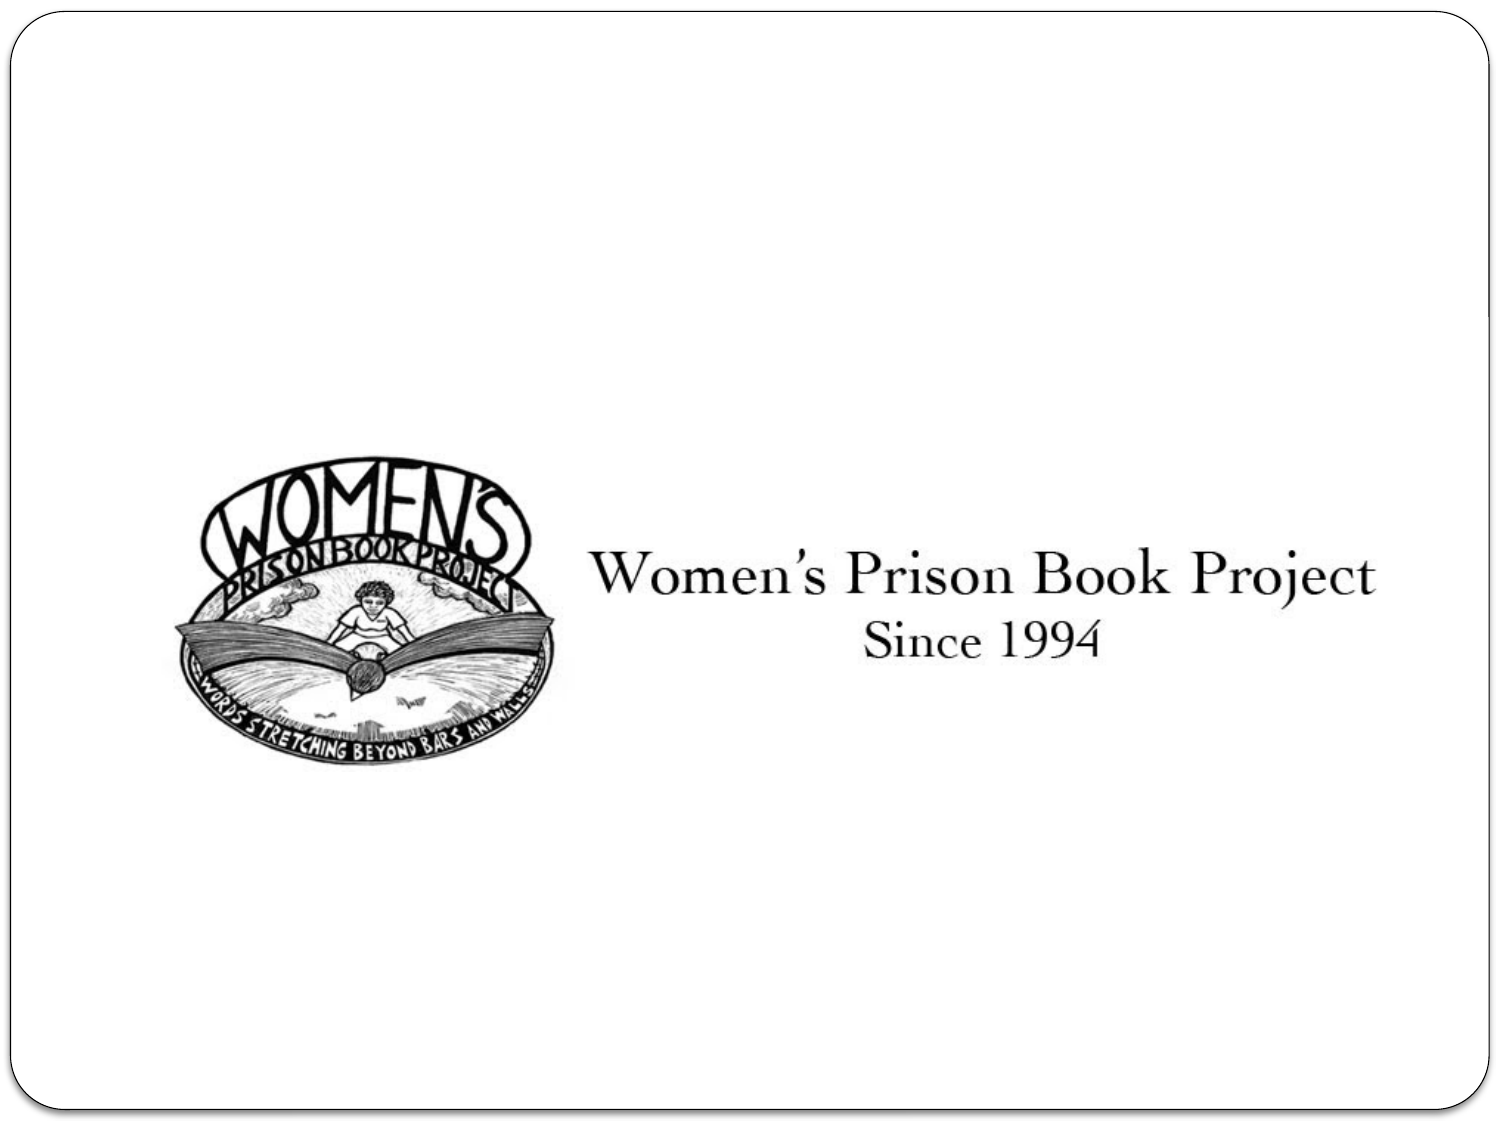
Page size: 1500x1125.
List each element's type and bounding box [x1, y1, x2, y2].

list [149, 237, 1426, 988]
